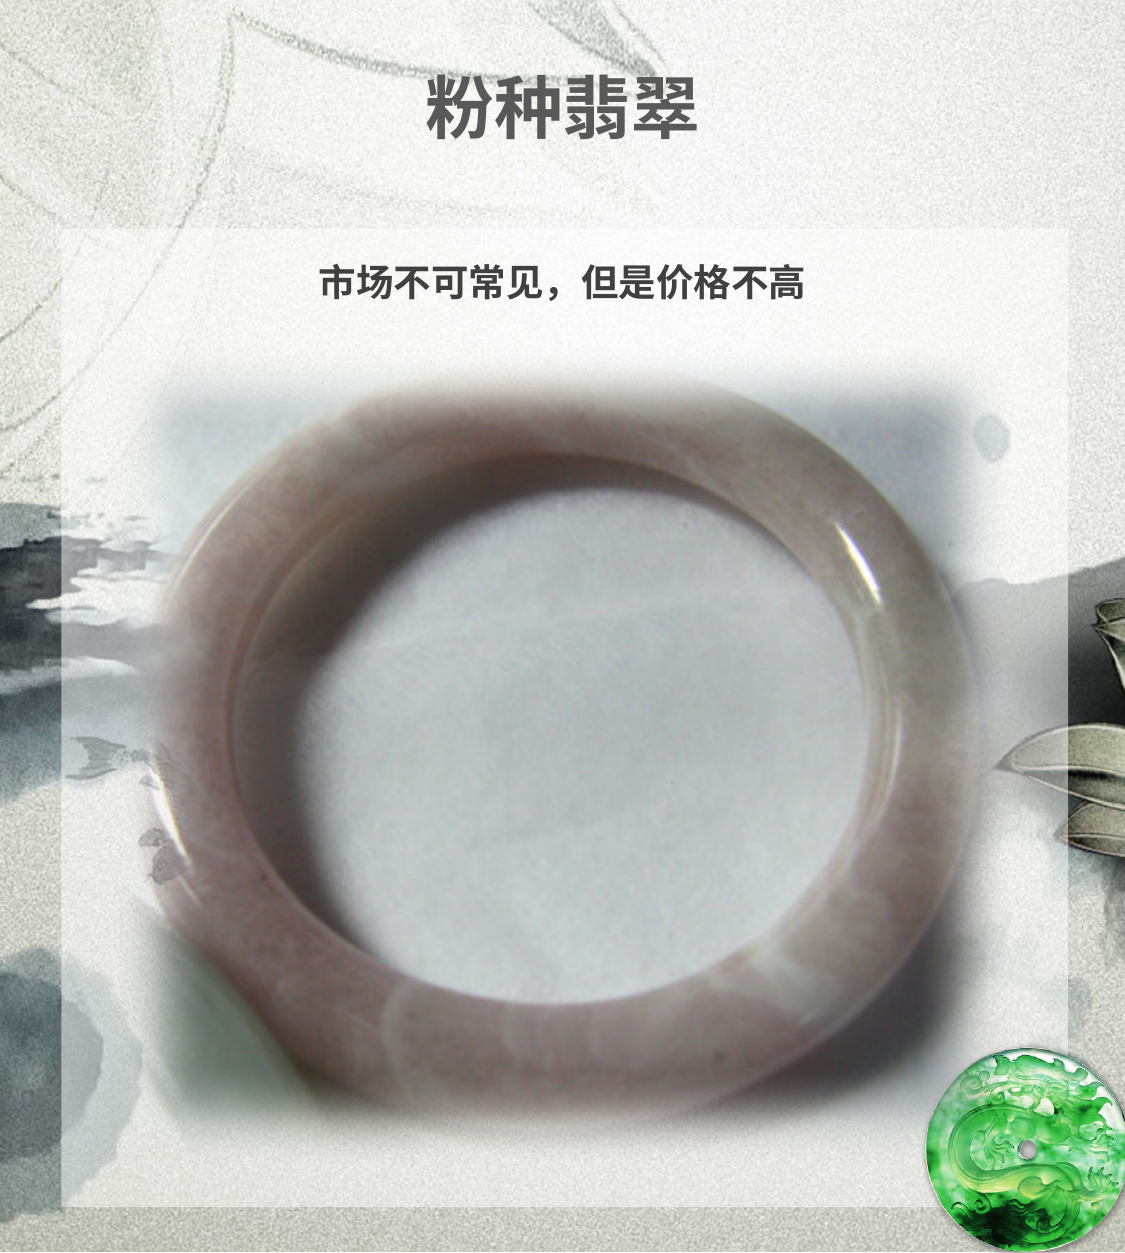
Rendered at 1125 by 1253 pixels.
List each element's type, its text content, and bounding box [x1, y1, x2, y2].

title 粉种翡翠 [60, 32, 1066, 192]
list 市场不可常见，但是价格不高 [58, 228, 1066, 1208]
picture [0, 0, 1125, 1253]
